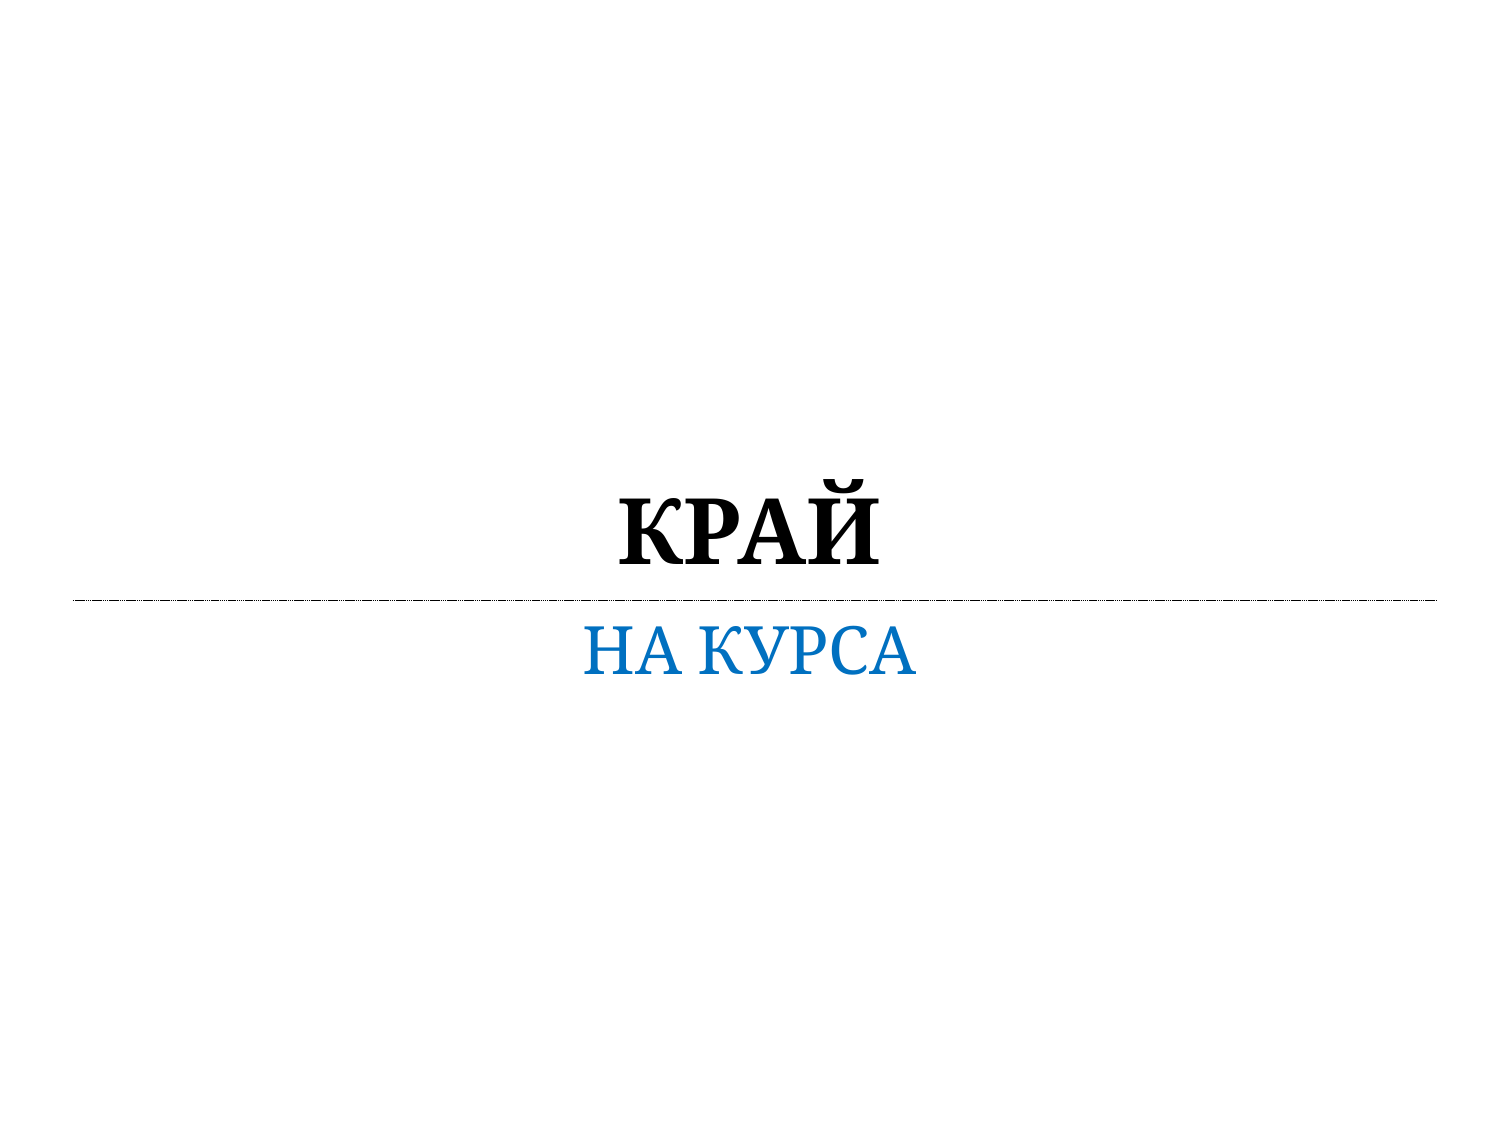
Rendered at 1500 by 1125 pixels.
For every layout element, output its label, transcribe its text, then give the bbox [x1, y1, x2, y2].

title Край [0, 346, 1500, 594]
subtitle на курса [0, 597, 1500, 716]
